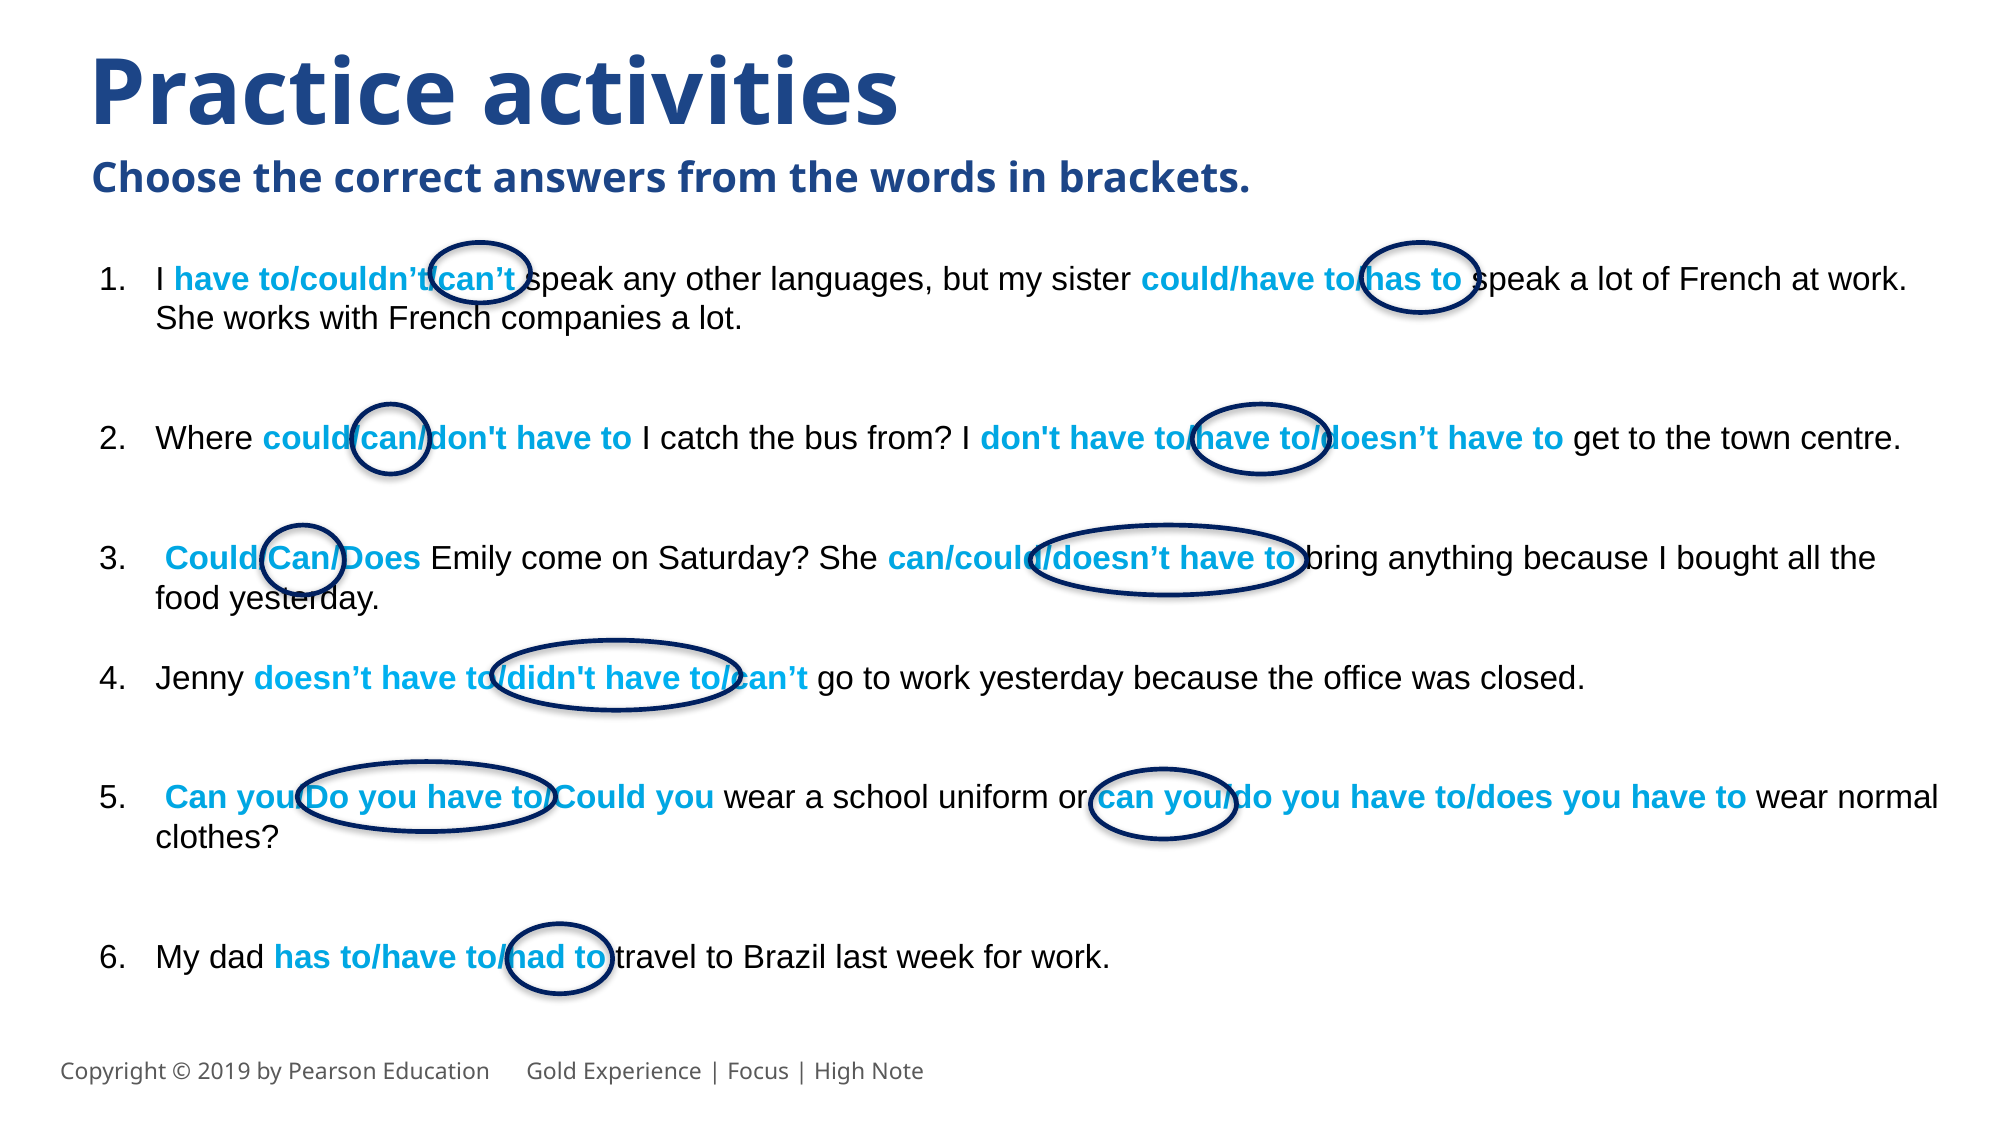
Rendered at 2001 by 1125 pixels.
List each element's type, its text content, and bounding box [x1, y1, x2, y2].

text_box [1360, 241, 1481, 314]
text_box [1029, 524, 1308, 596]
text_box [260, 524, 346, 596]
text_box [490, 639, 742, 711]
text_box [296, 760, 557, 833]
text_box [506, 922, 614, 995]
text_box Choose the correct answers from the words in brackets. [76, 148, 1960, 217]
text_box [429, 241, 532, 304]
text_box [350, 403, 431, 475]
text_box [1191, 403, 1331, 475]
text_box [1089, 768, 1238, 840]
text_box Practice activities [73, 37, 1181, 169]
text_box I have to/couldn’t/can’t speak any other languages, but my sister could/have to/has to speak a lot of French at work. She works with French companies a lot. Where could/can/don't have to I catch the bus from? I don't have to/have to/doesn’t have to get to the town centre. Could/Can/Does Emily come on Saturday? She can/could/doesn’t have to bring anything because I bought all the food yesterday. Jenny doesn’t have to/didn't have to/can’t go to work yesterday because the office was closed. Can you/Do you have to/Could you wear a school uniform or can you/do you have to/does you have to wear normal clothes? My dad has to/have to/had to travel to Brazil last week for work. [84, 217, 1960, 983]
footer Copyright © 2019 by Pearson Education Gold Experience | Focus | High Note [45, 1040, 1084, 1101]
